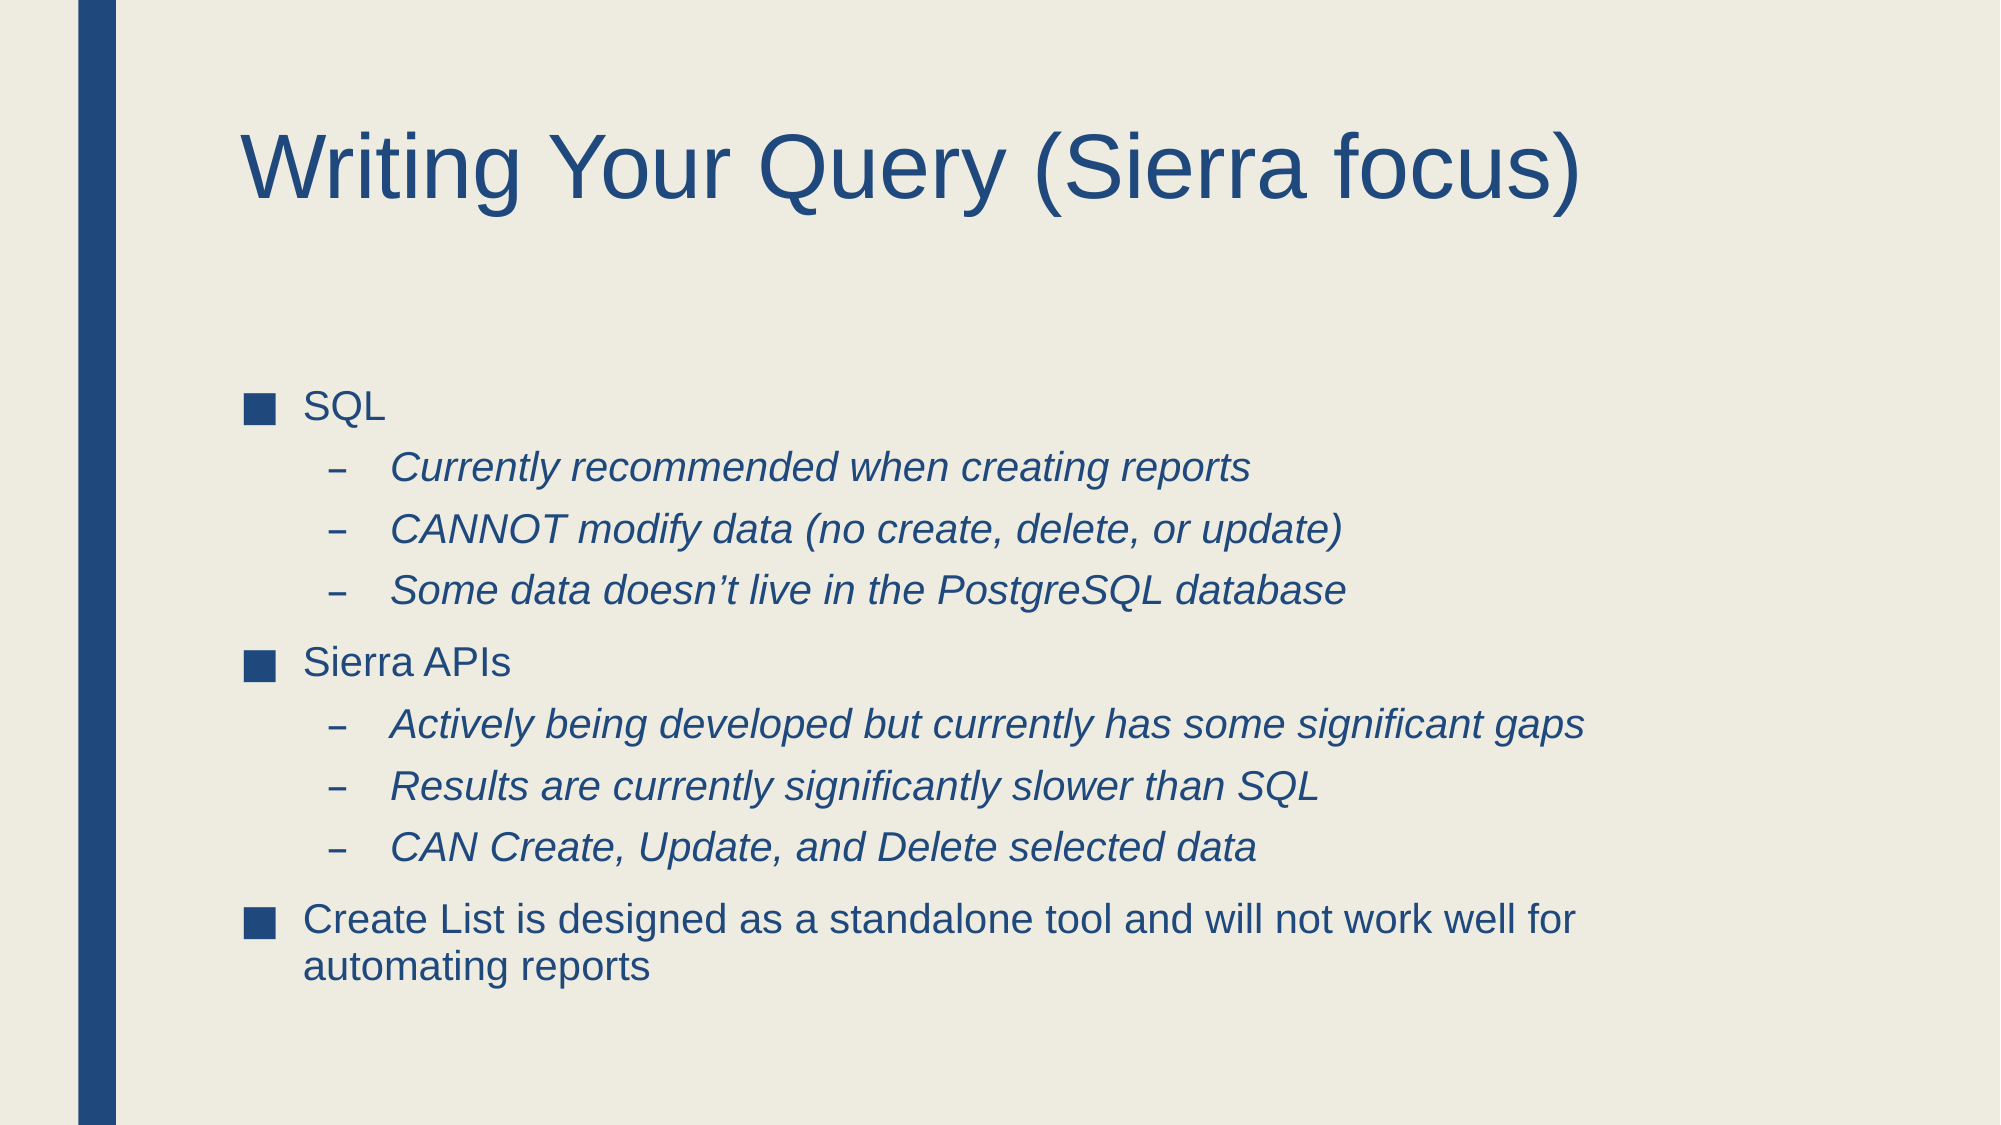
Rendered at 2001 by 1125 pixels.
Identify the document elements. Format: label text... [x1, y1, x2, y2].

list SQL Currently recommended when creating reports CANNOT modify data (no create, delete, or update) Some data doesn’t live in the PostgreSQL database Sierra APIs Actively being developed but currently has some significant gaps Results are currently significantly slower than SQL CAN Create, Update, and Delete selected data Create List is designed as a standalone tool and will not work well for automating reports [225, 375, 1800, 963]
title Writing Your Query (Sierra focus) [225, 112, 1800, 357]
